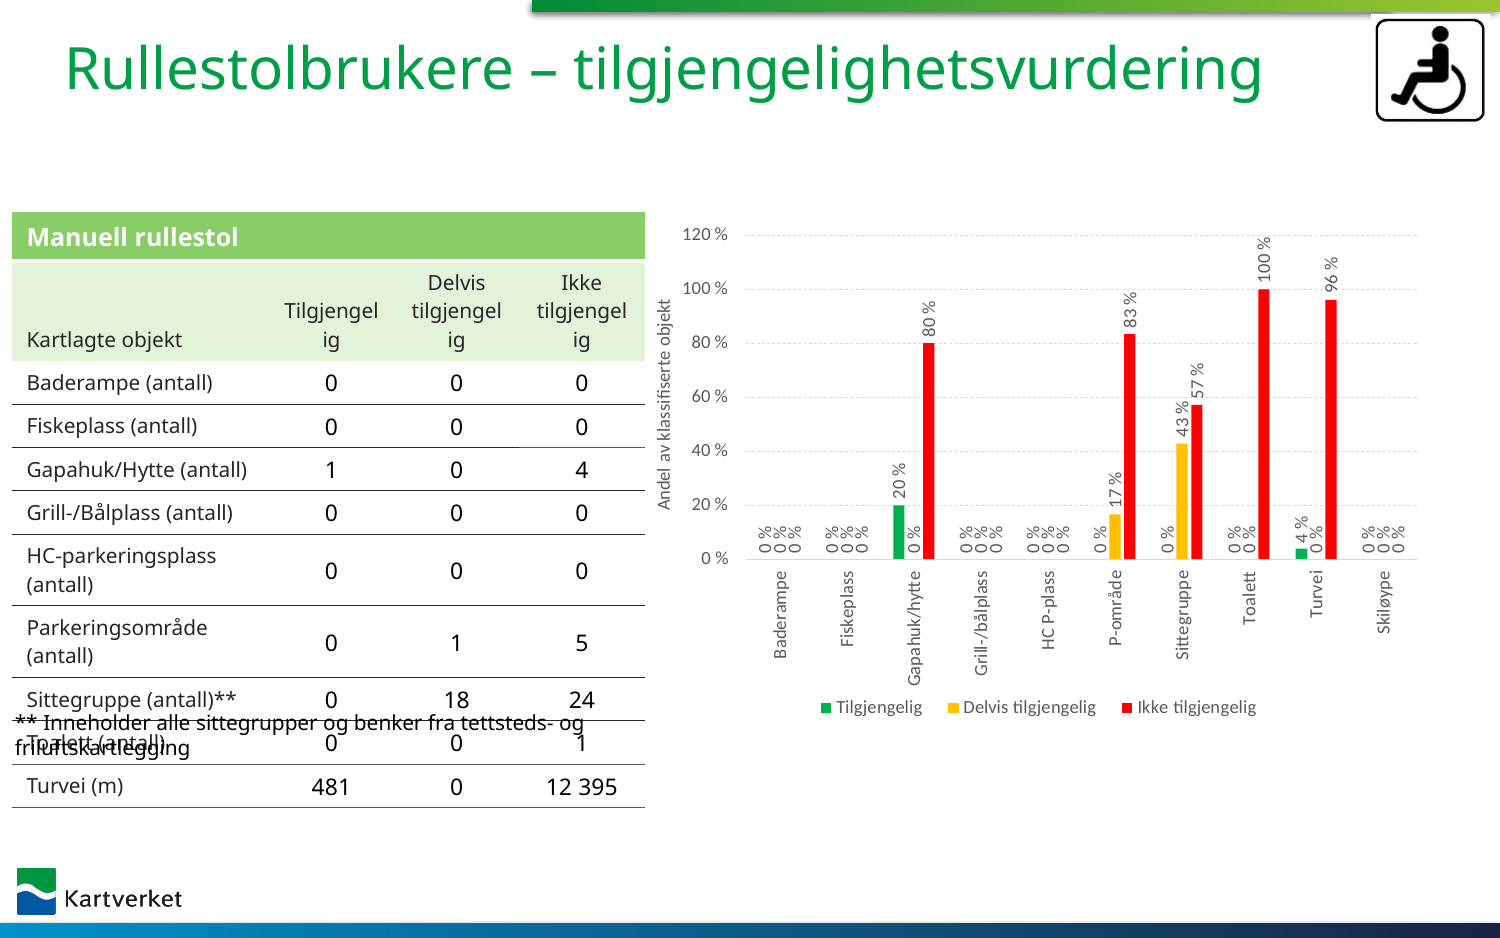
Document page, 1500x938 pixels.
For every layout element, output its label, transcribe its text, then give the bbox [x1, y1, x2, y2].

table_cell 0 [269, 405, 394, 447]
picture [643, 218, 1427, 728]
table_cell Tilgjengelig [269, 263, 394, 361]
table_cell 0 [394, 535, 519, 605]
table_cell 0 [269, 678, 394, 702]
table_cell Kartlagte objekt [12, 263, 269, 361]
table_cell Turvei (m) [12, 768, 269, 807]
table_cell 18 [394, 678, 519, 702]
table_cell 0 [394, 768, 519, 807]
table_cell 481 [269, 768, 394, 807]
table_cell 0 [394, 448, 519, 490]
table_cell Fiskeplass (antall) [12, 405, 269, 447]
table_cell 12 395 [519, 768, 645, 807]
table_cell 0 [519, 405, 638, 447]
table_cell 24 [519, 678, 638, 702]
text_box Rullestolbrukere – tilgjengelighetsvurdering [49, 12, 1372, 109]
table_cell 5 [519, 606, 638, 677]
table_cell Ikke tilgjengelig [519, 263, 638, 361]
table_cell 0 [269, 606, 394, 677]
table_cell Parkeringsområde (antall) [12, 606, 269, 677]
table_cell 0 [394, 405, 519, 447]
table_cell 0 [519, 491, 638, 534]
table_cell Sittegruppe (antall)** [12, 678, 269, 702]
table_cell 0 [519, 361, 638, 404]
table_cell 0 [269, 491, 394, 534]
table_header Manuell rullestol [12, 212, 645, 259]
table_cell 1 [394, 606, 519, 677]
table_cell Delvis tilgjengelig [394, 263, 519, 361]
table_cell Gapahuk/Hytte (antall) [12, 448, 269, 490]
table_cell 0 [269, 535, 394, 605]
table_cell HC-parkeringsplass (antall) [12, 535, 269, 605]
table_cell 4 [519, 448, 638, 490]
table_cell 0 [394, 361, 519, 404]
table_cell 0 [394, 491, 519, 534]
table_cell 1 [269, 448, 394, 490]
table_cell Grill-/Bålplass (antall) [12, 491, 269, 534]
picture [1371, 13, 1491, 127]
table_cell Baderampe (antall) [12, 361, 269, 404]
text_box ** Inneholder alle sittegrupper og benker fra tettsteds- og friluftskartlegging [0, 702, 745, 768]
table_cell 0 [519, 535, 638, 605]
table_cell 0 [269, 361, 394, 404]
